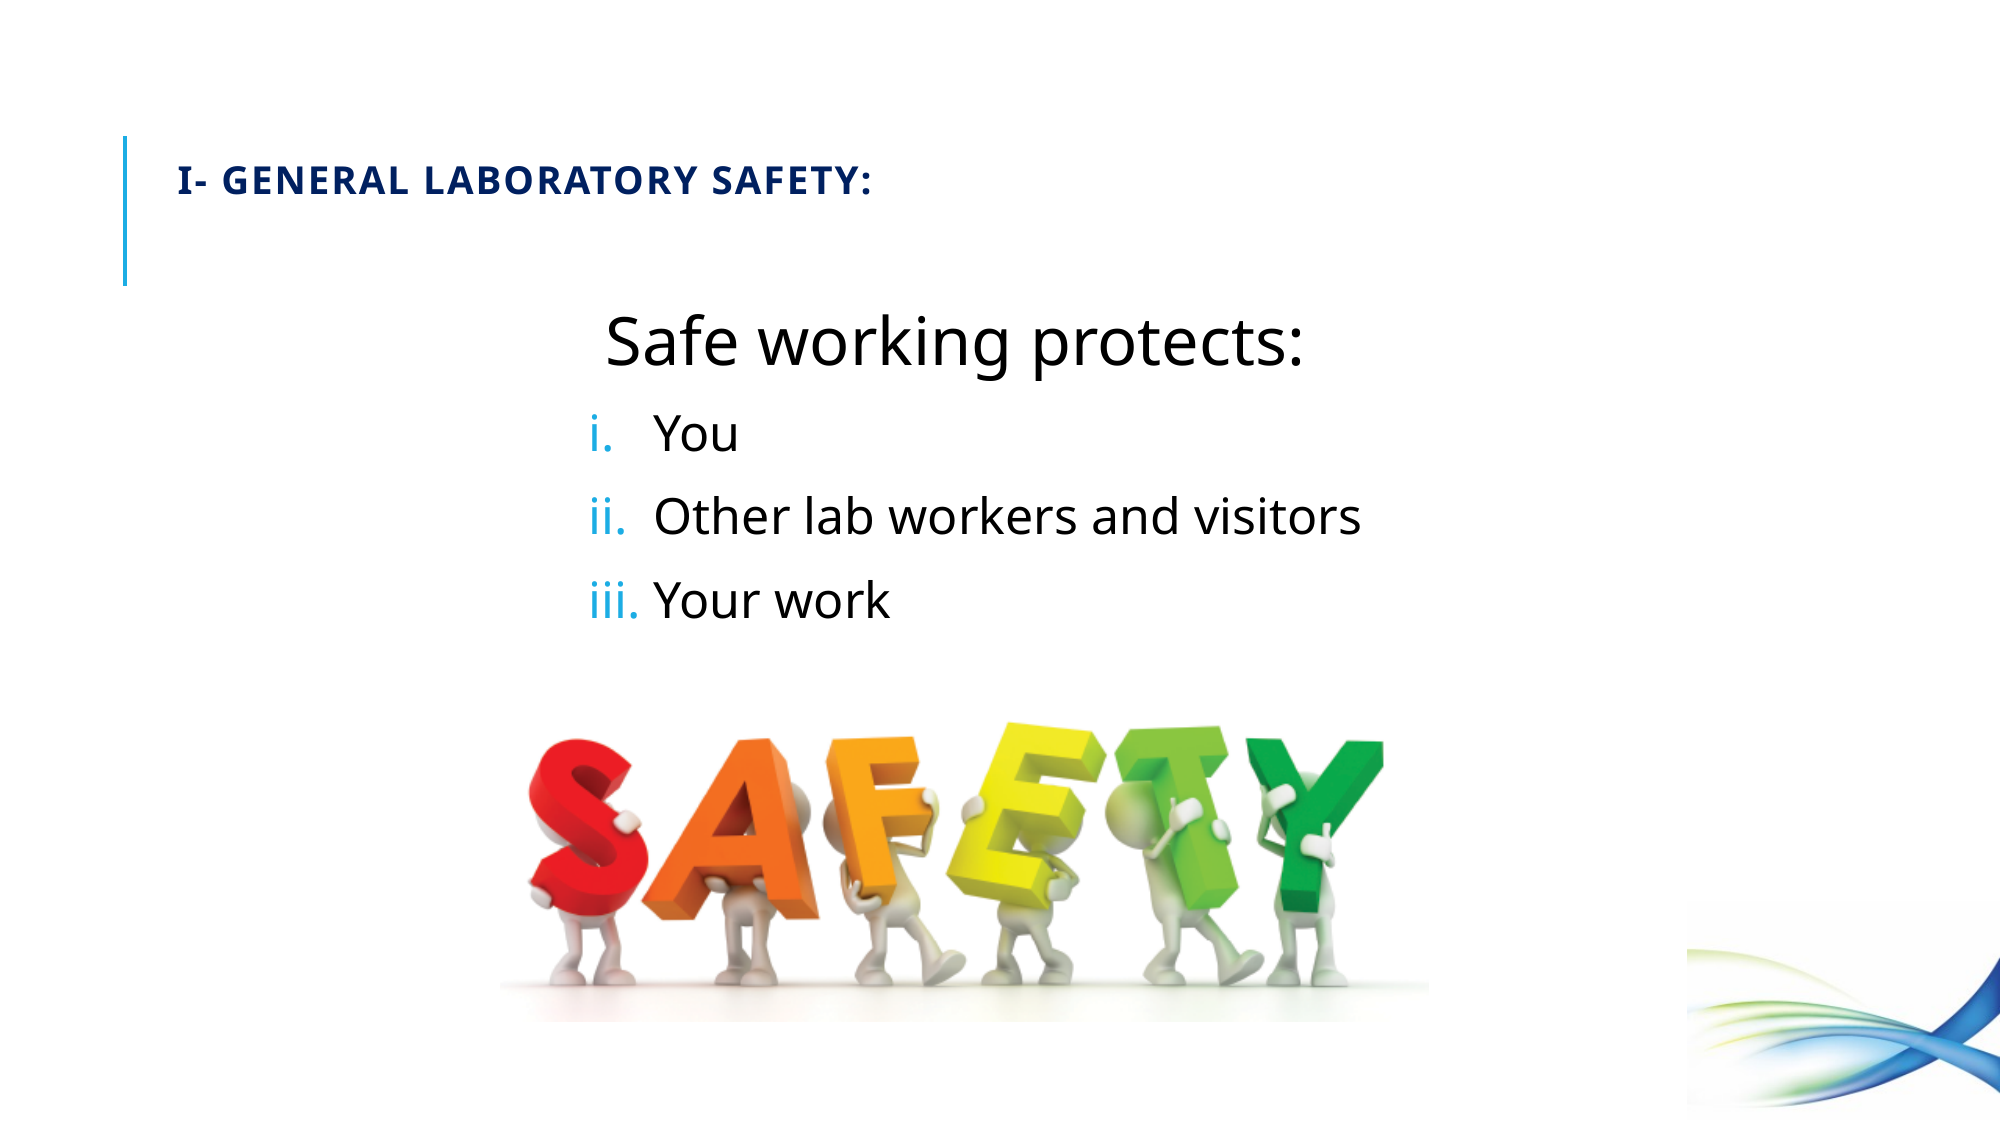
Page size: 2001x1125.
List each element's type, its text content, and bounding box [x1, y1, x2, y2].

picture [1687, 901, 2000, 1120]
picture [499, 712, 1429, 1023]
title I- General Laboratory Safety: [162, 45, 1888, 263]
list Safe working protects: You Other lab workers and visitors Your work [580, 299, 1412, 638]
